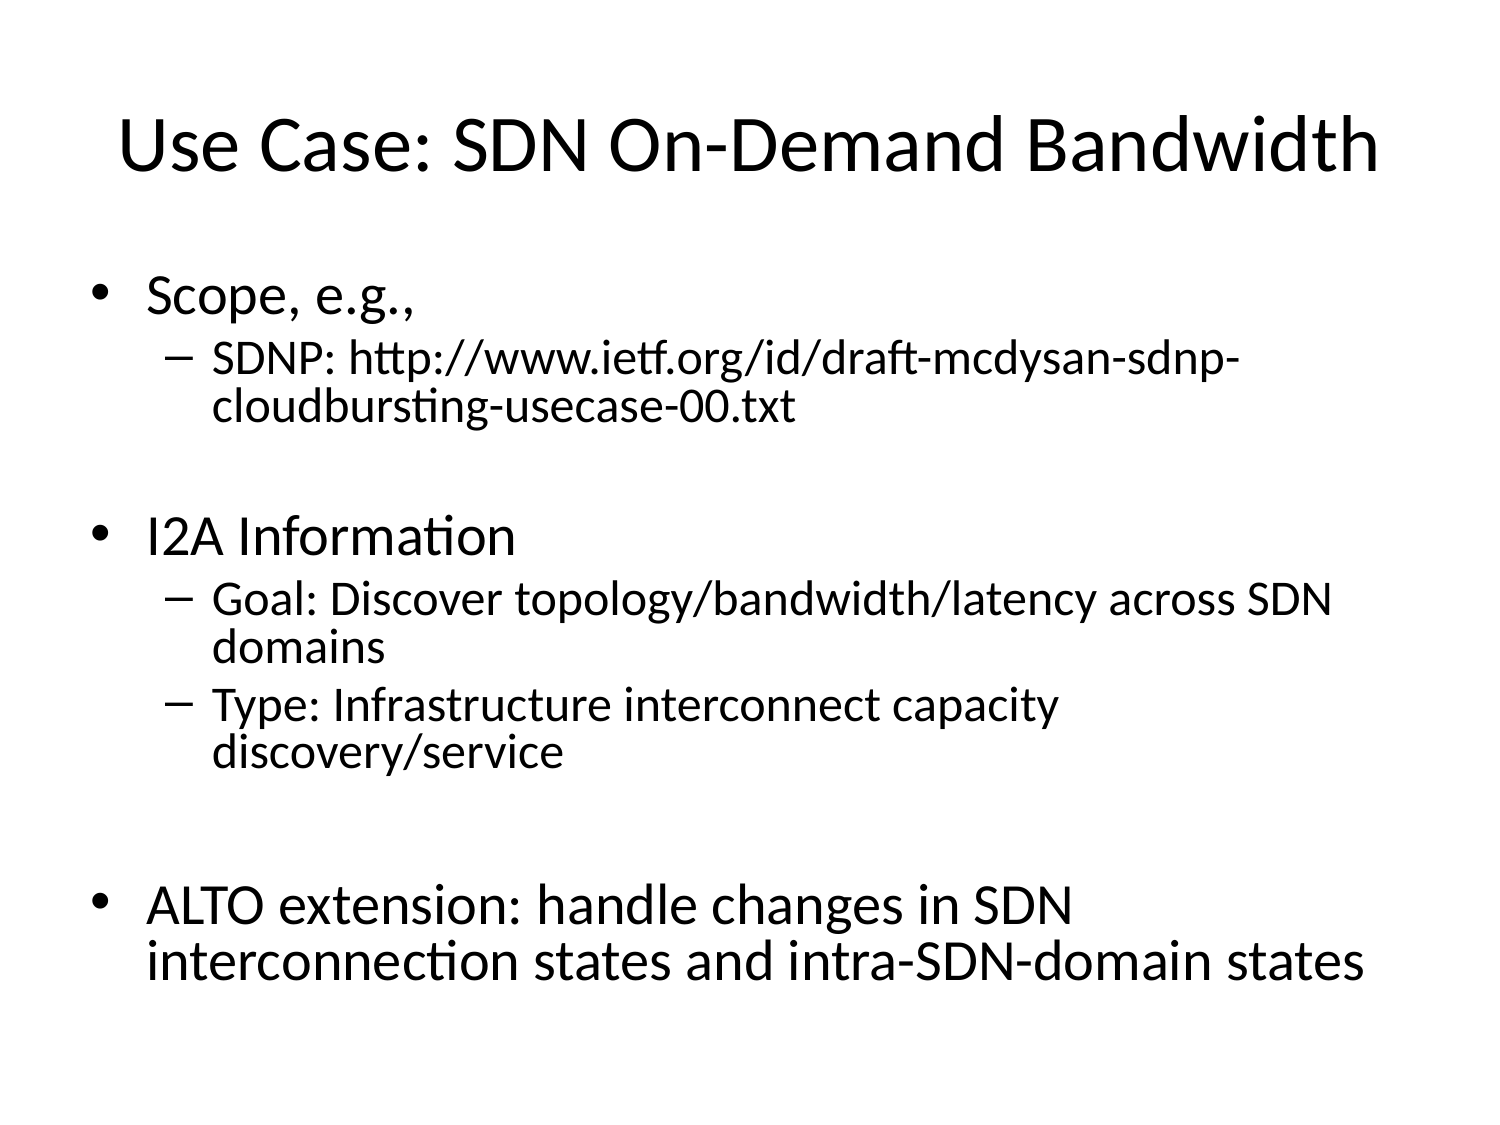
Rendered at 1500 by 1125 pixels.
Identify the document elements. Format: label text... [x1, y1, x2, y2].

title Use Case: SDN On-Demand Bandwidth [29, 45, 1471, 233]
list Scope, e.g., SDNP: http://www.ietf.org/id/draft-mcdysan-sdnp-cloudbursting-usecase-00.txt I2A Information Goal: Discover topology/bandwidth/latency across SDN domains Type: Infrastructure interconnect capacity discovery/service ALTO extension: handle changes in SDN interconnection states and intra-SDN-domain states [75, 262, 1425, 1005]
